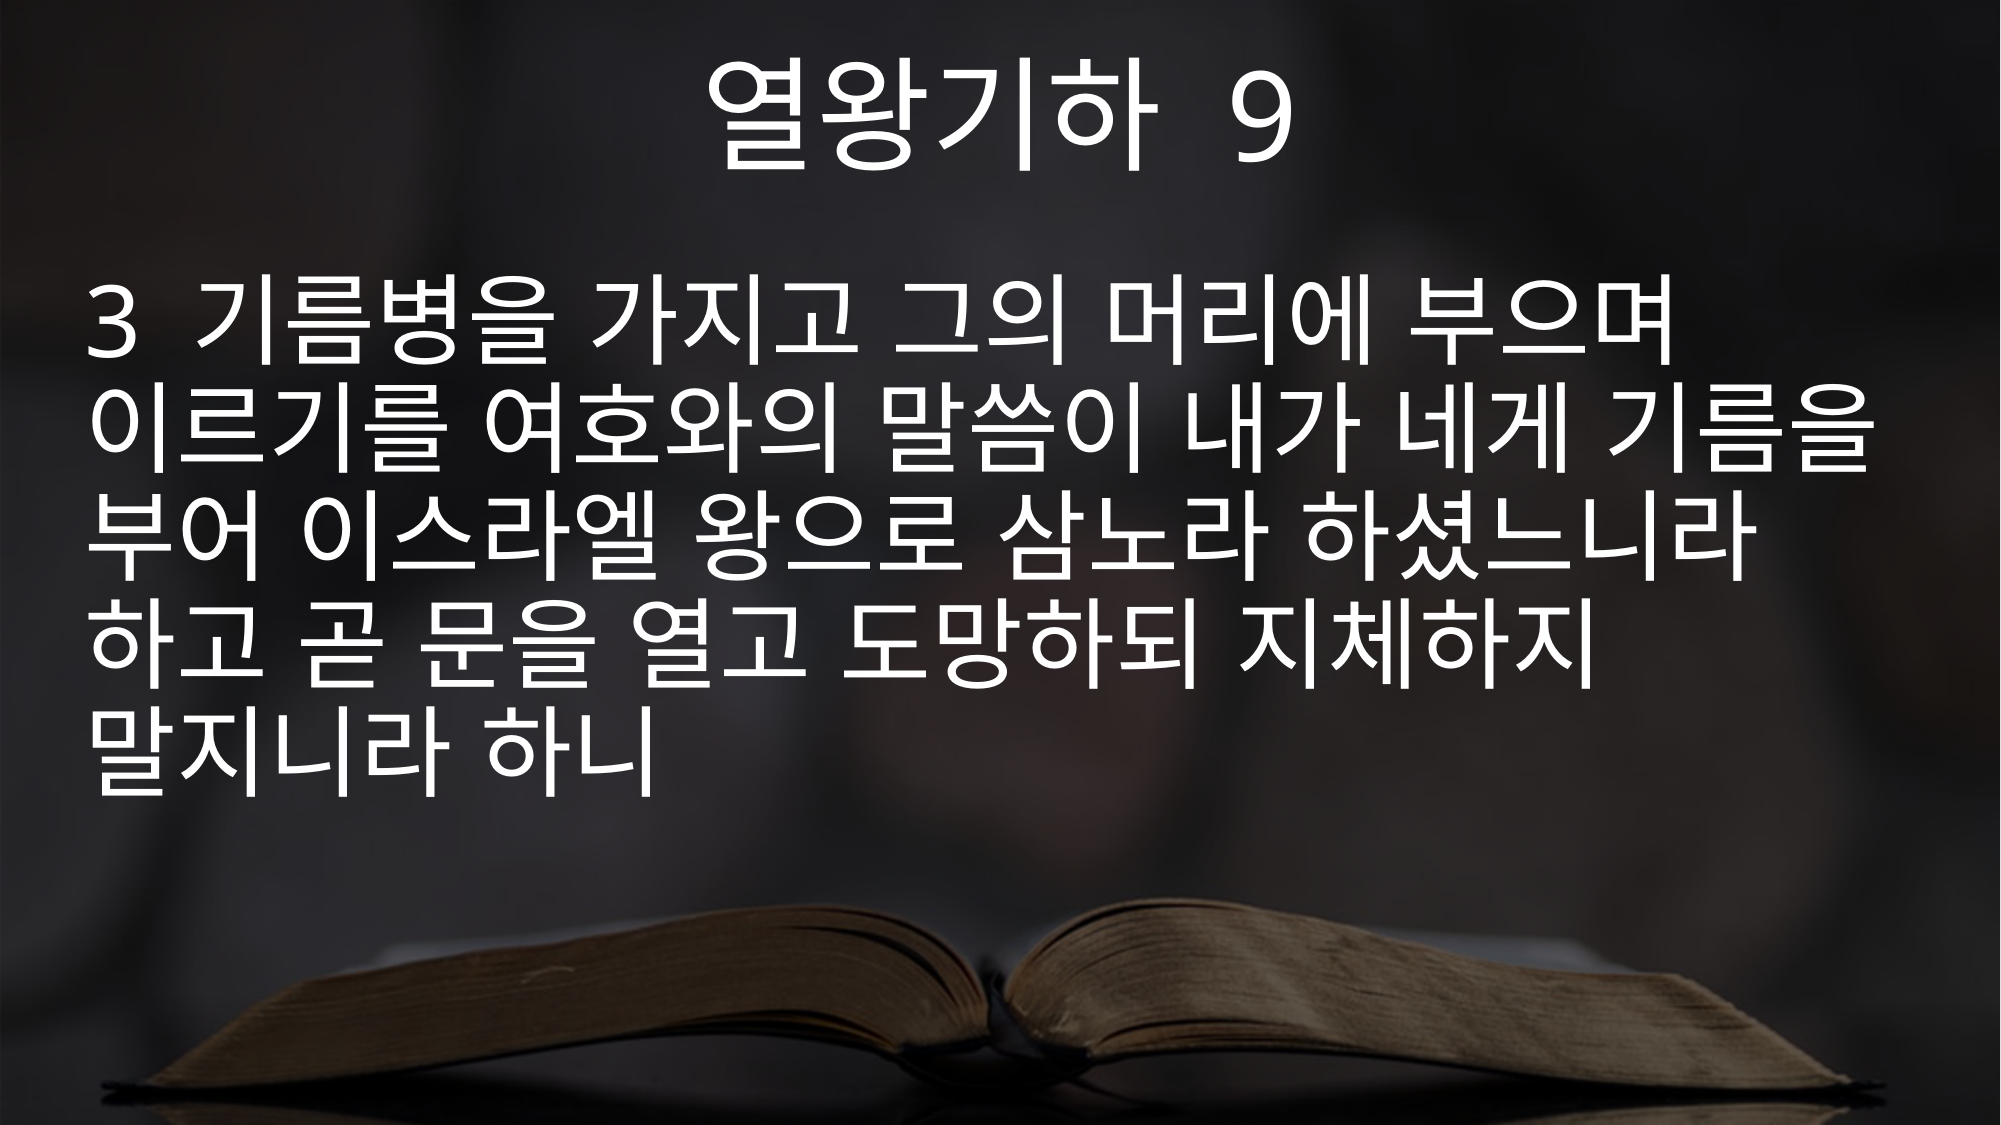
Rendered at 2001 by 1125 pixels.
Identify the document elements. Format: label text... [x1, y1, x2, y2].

footer 열왕기하 9 [0, 32, 2000, 192]
list 3 기름병을 가지고 그의 머리에 부으며 이르기를 여호와의 말씀이 내가 네게 기름을 부어 이스라엘 왕으로 삼노라 하셨느니라 하고 곧 문을 열고 도망하되 지체하지 말지니라 하니 [69, 263, 1953, 423]
picture [0, 0, 2001, 1125]
